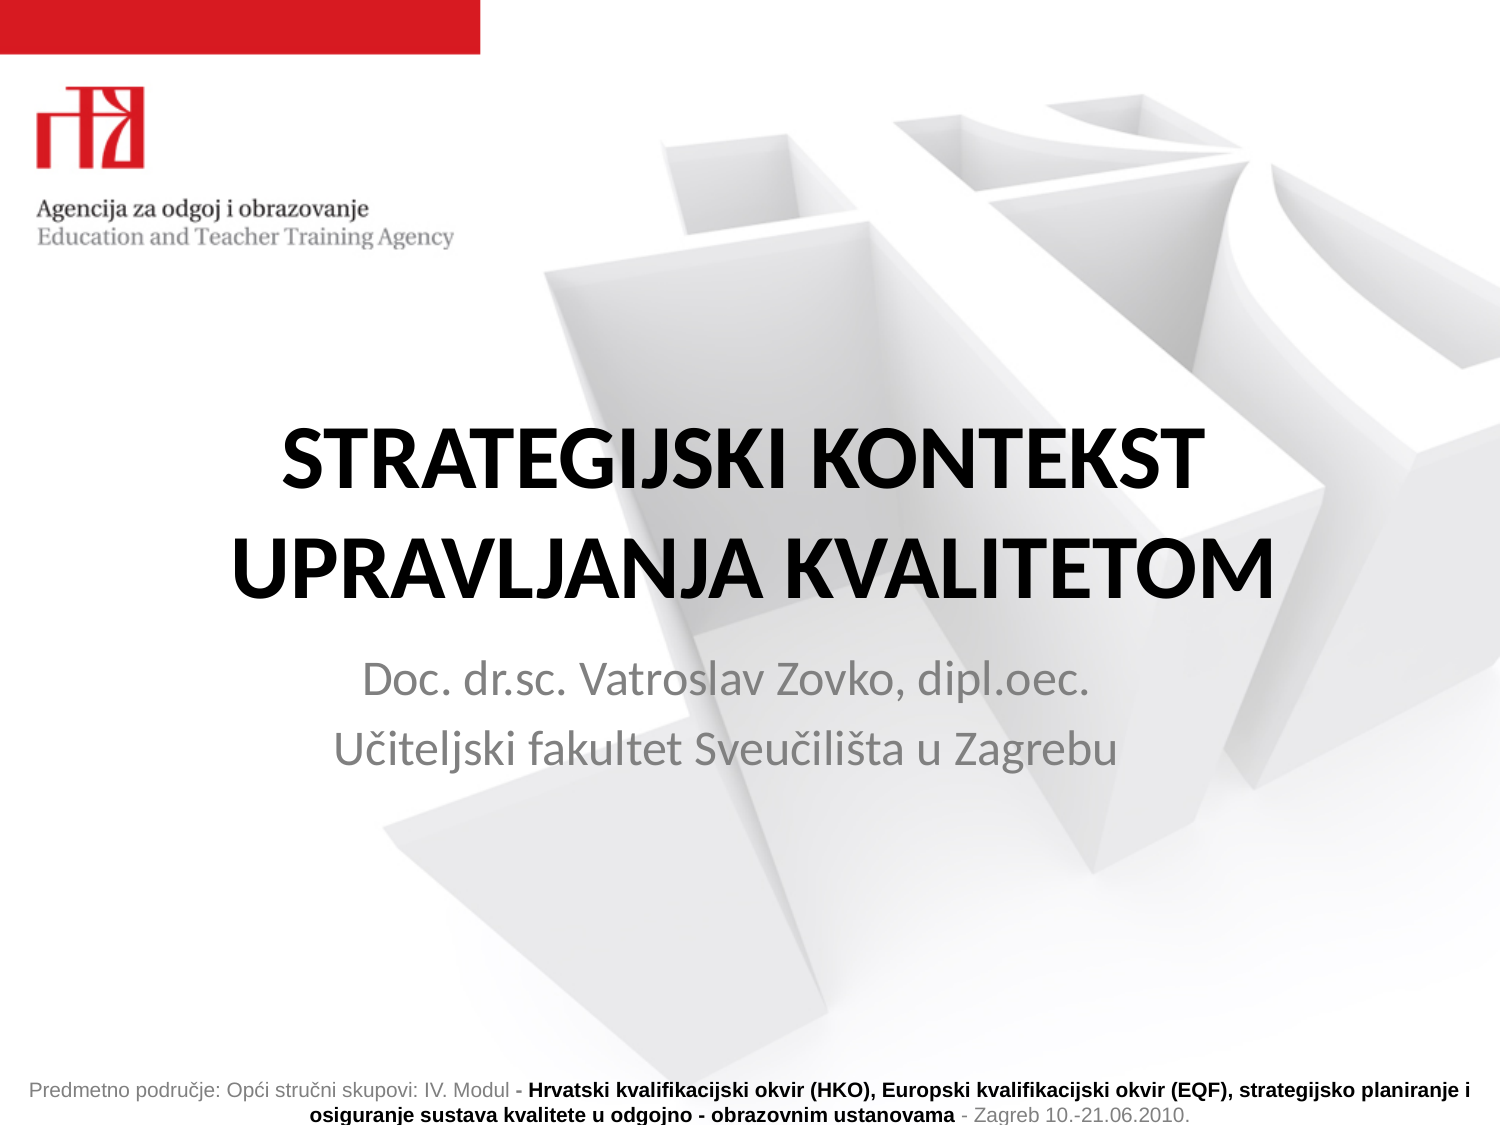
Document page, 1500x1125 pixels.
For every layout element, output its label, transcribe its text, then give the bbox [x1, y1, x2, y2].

subtitle Doc. dr.sc. Vatroslav Zovko, dipl.oec. Učiteljski fakultet Sveučilišta u Zagrebu [93, 637, 1360, 925]
picture [0, 0, 1500, 1125]
title STRATEGIJSKI KONTEKST UPRAVLJANJA KVALITETOM [117, 386, 1393, 628]
